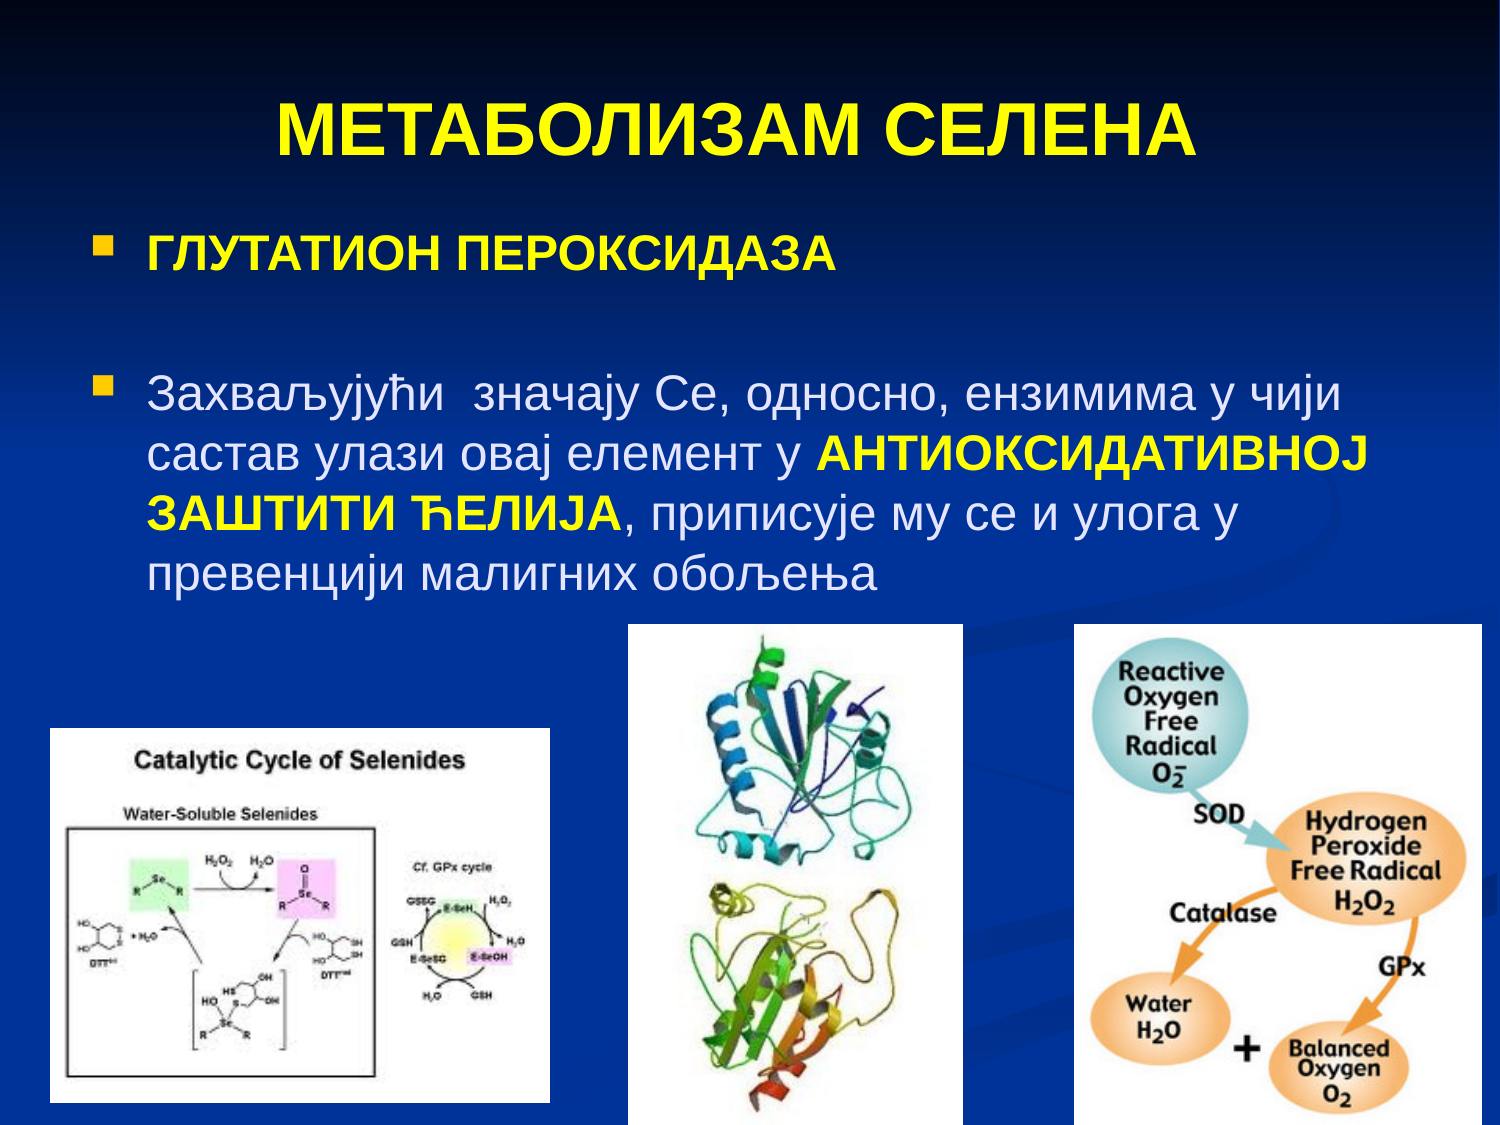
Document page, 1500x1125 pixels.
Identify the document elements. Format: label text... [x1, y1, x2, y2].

title МЕТАБОЛИЗАМ СЕЛЕНА [112, 24, 1388, 212]
picture [627, 624, 963, 1125]
picture [49, 728, 551, 1104]
list ГЛУТАТИОН ПЕРОКСИДАЗА Захваљујући значају Се, односно, ензимима у чији састав улази овај елемент у АНТИОКСИДАТИВНОЈ ЗАШТИТИ ЋЕЛИЈА, приписује му се и улога у превенцији малигних обољења [74, 212, 1463, 1013]
picture [1074, 624, 1482, 1125]
